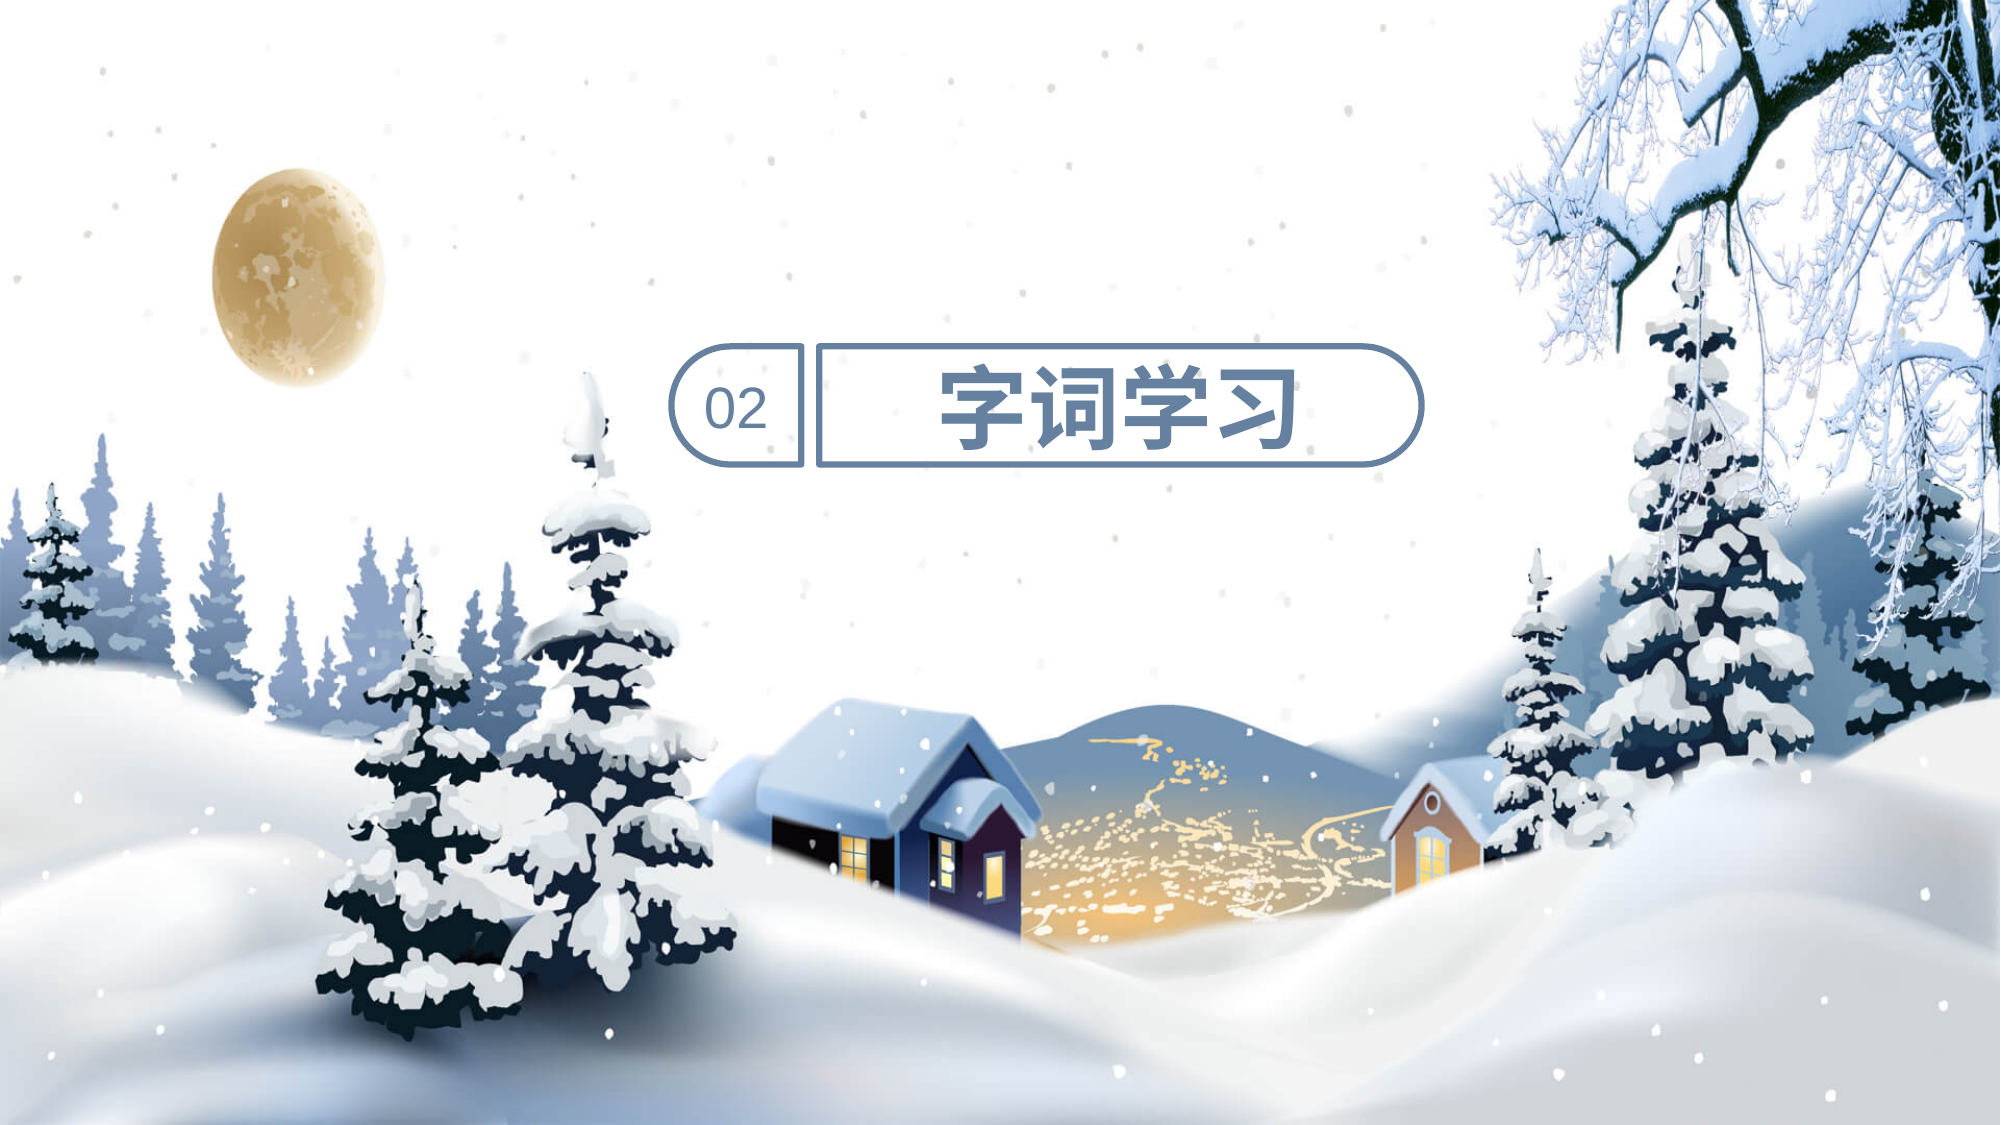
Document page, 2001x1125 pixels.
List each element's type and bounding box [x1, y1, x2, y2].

picture [0, 0, 2000, 1125]
text_box [671, 346, 1422, 465]
